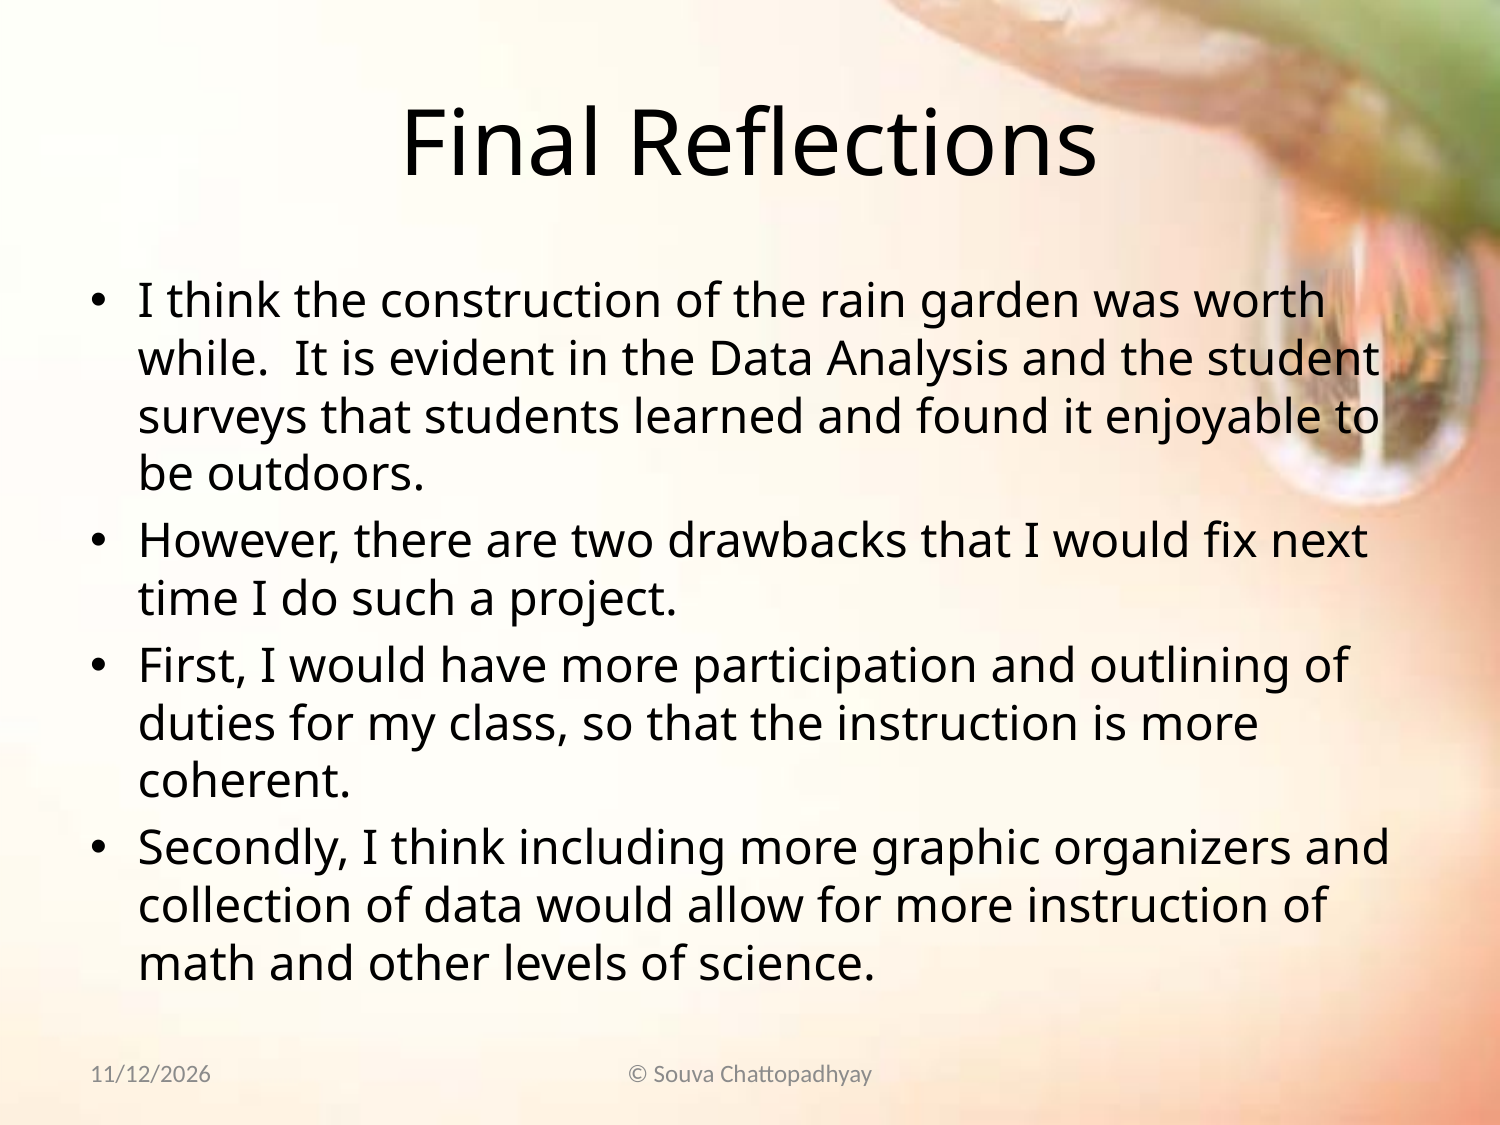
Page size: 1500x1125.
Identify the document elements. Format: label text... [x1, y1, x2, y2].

title Final Reflections [628, 45, 1425, 233]
list I think the construction of the rain garden was worth while. It is evident in the Data Analysis and the student surveys that students learned and found it enjoyable to be outdoors. However, there are two drawbacks that I would fix next time I do such a project. First, I would have more participation and outlining of duties for my class, so that the instruction is more coherent. Secondly, I think including more graphic organizers and collection of data would allow for more instruction of math and other levels of science. [75, 262, 1425, 1005]
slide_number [75, 1042, 425, 1103]
footer © Souva Chattopadhyay [512, 1042, 988, 1103]
text_box [10, 0, 628, 441]
picture [0, 0, 1500, 1125]
